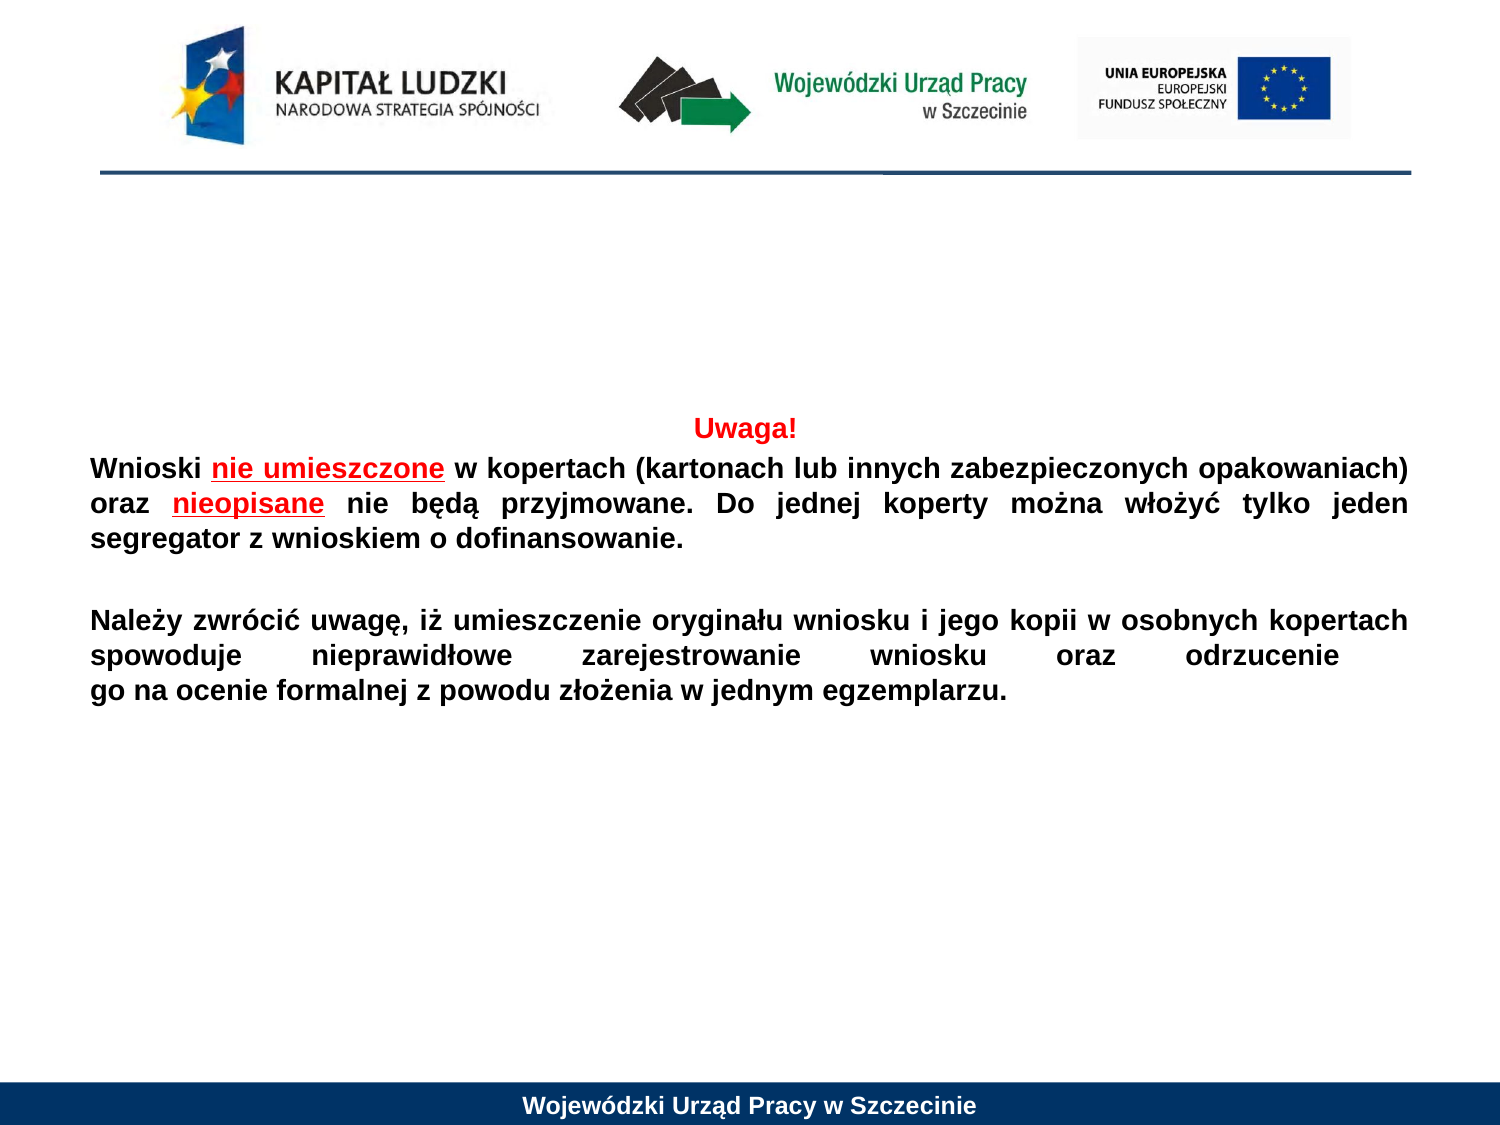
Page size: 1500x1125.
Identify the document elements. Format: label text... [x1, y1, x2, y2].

picture [159, 24, 1353, 149]
list Uwaga! Wnioski nie umieszczone w kopertach (kartonach lub innych zabezpieczonych opakowaniach) oraz nieopisane nie będą przyjmowane. Do jednej koperty można włożyć tylko jeden segregator z wnioskiem o dofinansowanie. Należy zwrócić uwagę, iż umieszczenie oryginału wniosku i jego kopii w osobnych kopertach spowoduje nieprawidłowe zarejestrowanie wniosku oraz odrzucenie go na ocenie formalnej z powodu złożenia w jednym egzemplarzu. [74, 262, 1426, 1006]
